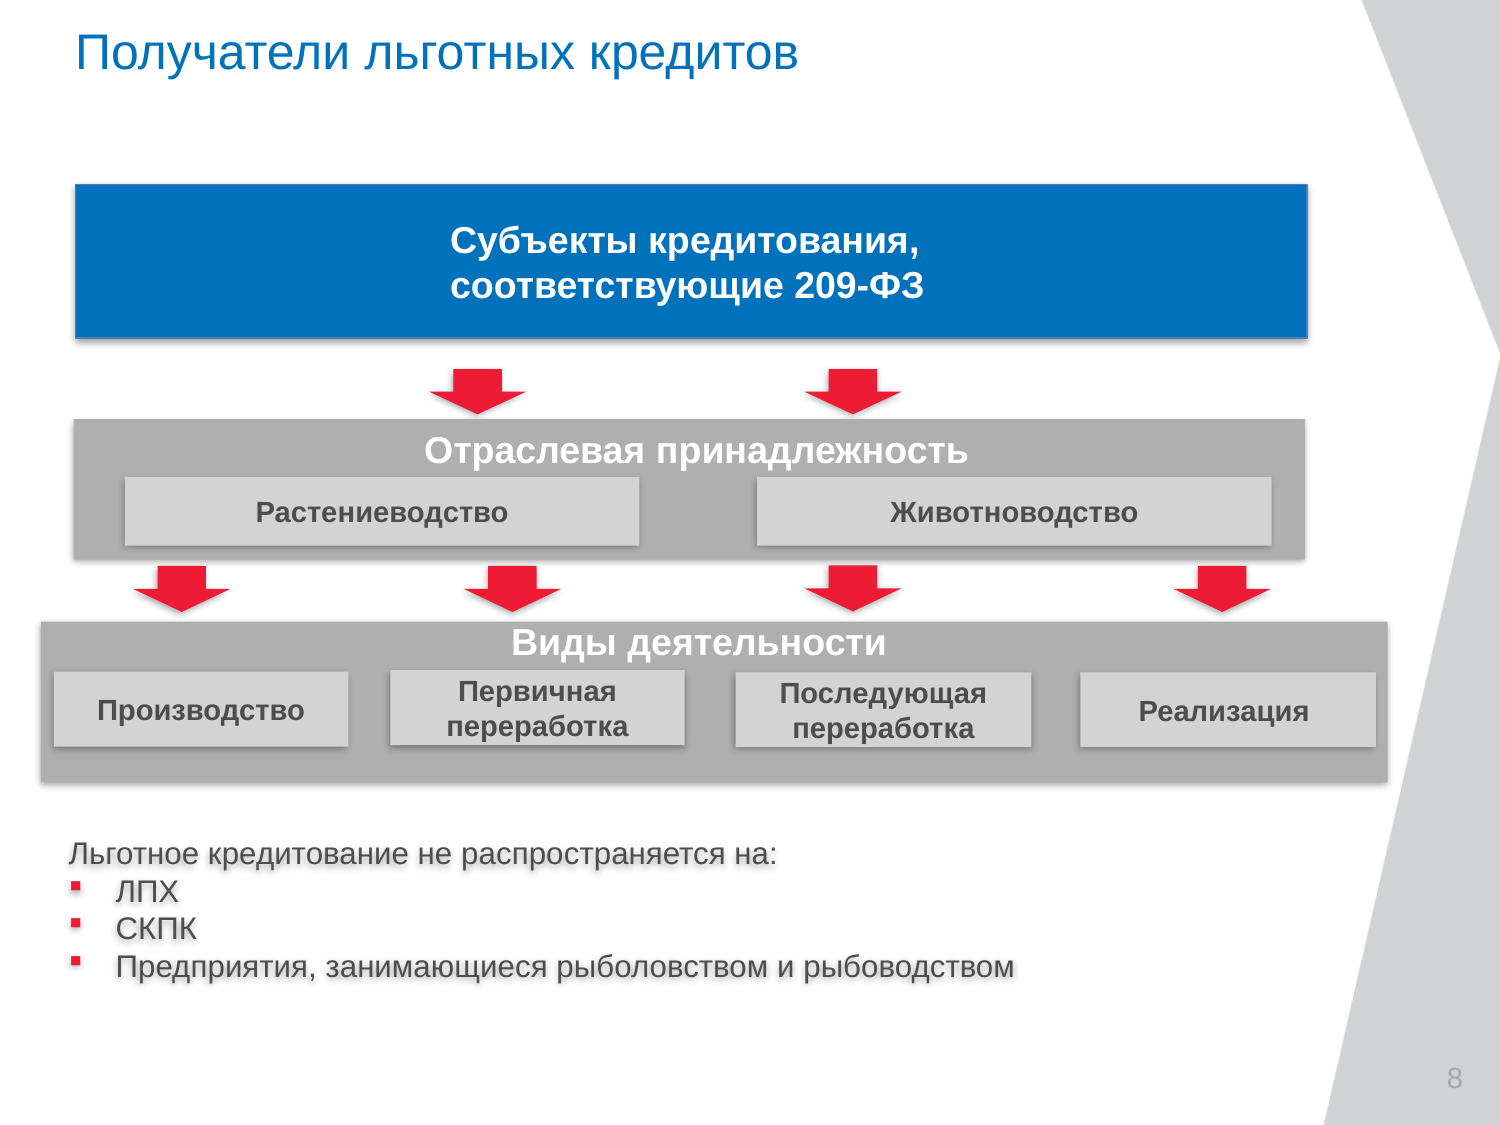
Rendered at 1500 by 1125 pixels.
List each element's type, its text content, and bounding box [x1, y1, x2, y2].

title Получатели льготных кредитов [75, 19, 1341, 162]
text_box Последующая переработка [735, 672, 1032, 748]
text_box Животноводство [756, 476, 1272, 546]
text_box Первичная переработка [390, 669, 686, 746]
text_box [75, 184, 1308, 339]
text_box [803, 368, 903, 415]
text_box [132, 565, 232, 613]
text_box Реализация [1080, 672, 1377, 748]
text_box Льготное кредитование не распространяется на: ЛПХ СКПК Предприятия, занимающиеся рыболовством и рыбоводством [54, 833, 1193, 983]
slide_number 8 [1128, 1046, 1478, 1107]
text_box Растениеводство [124, 476, 640, 546]
text_box [803, 564, 903, 613]
text_box [463, 565, 562, 613]
text_box [1173, 565, 1272, 613]
text_box [73, 418, 1306, 560]
text_box Производство [53, 671, 349, 747]
text_box [428, 368, 527, 415]
text_box [40, 621, 1389, 783]
picture [0, 0, 1500, 1125]
text_box Субъекты кредитования, соответствующие 209-ФЗ [435, 208, 946, 314]
text_box Виды деятельности [496, 610, 902, 671]
text_box Отраслевая принадлежность [409, 419, 985, 479]
